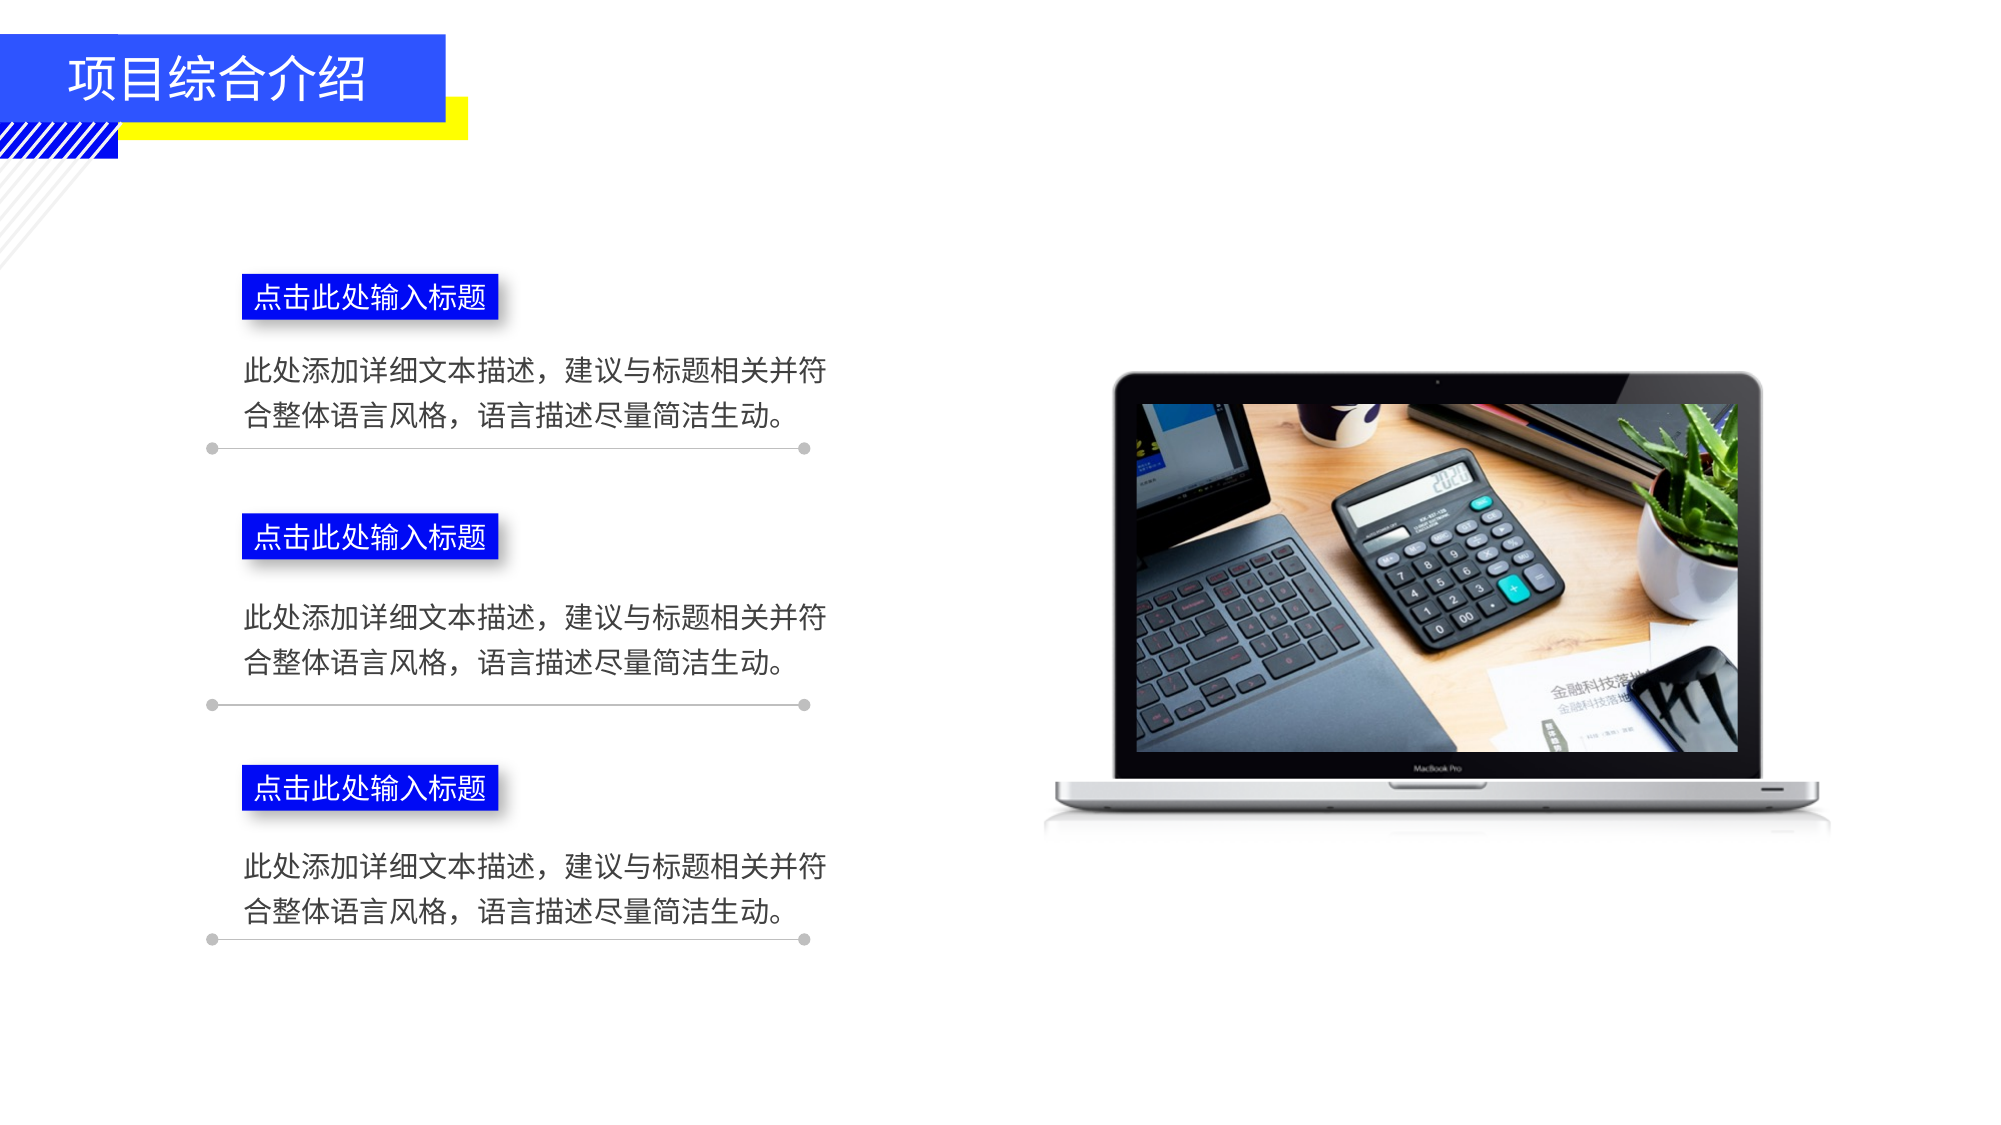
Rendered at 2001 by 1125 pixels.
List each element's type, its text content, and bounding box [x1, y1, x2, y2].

text_box 项目综合介绍 [52, 40, 410, 115]
text_box 点击此处输入标题 [242, 764, 499, 811]
text_box 点击此处输入标题 [242, 513, 499, 560]
text_box 此处添加详细文本描述，建议与标题相关并符合整体语言风格，语言描述尽量简洁生动。 [228, 334, 869, 440]
text_box 点击此处输入标题 [242, 273, 499, 320]
text_box 此处添加详细文本描述，建议与标题相关并符合整体语言风格，语言描述尽量简洁生动。 [228, 581, 869, 687]
picture [1022, 343, 1853, 843]
text_box 此处添加详细文本描述，建议与标题相关并符合整体语言风格，语言描述尽量简洁生动。 [228, 830, 869, 936]
